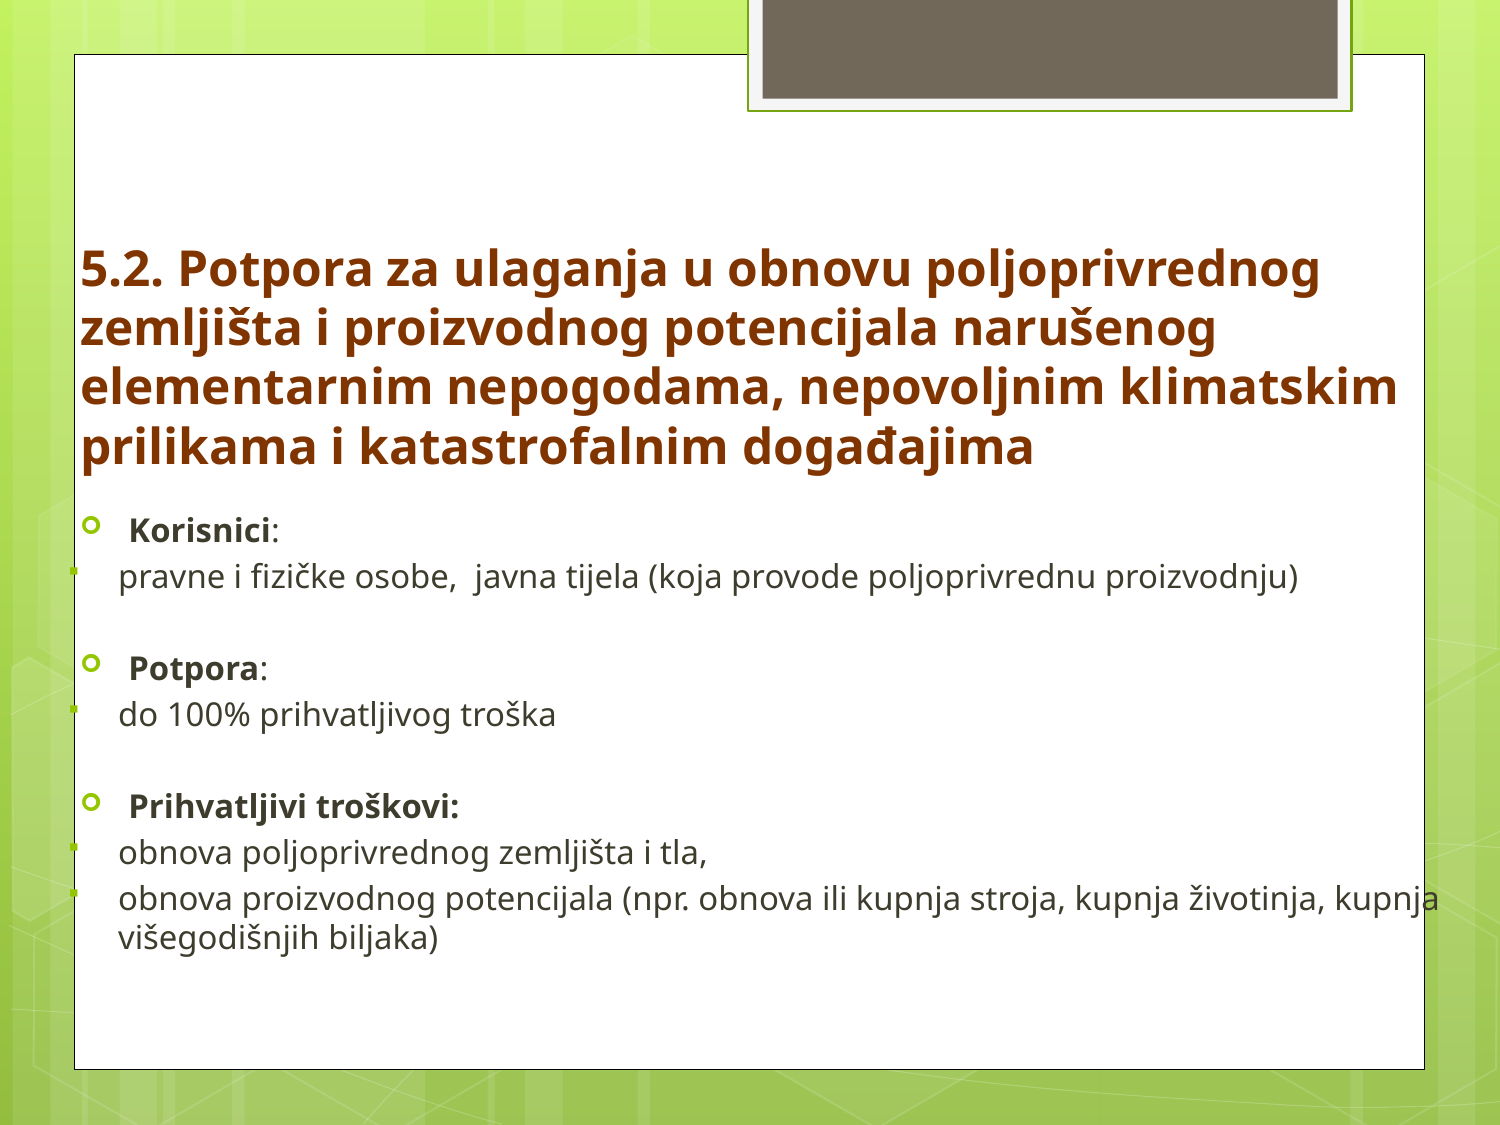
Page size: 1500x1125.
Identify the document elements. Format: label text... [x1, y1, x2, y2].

list 5.2. Potpora za ulaganja u obnovu poljoprivrednog zemljišta i proizvodnog potencijala narušenog elementarnim nepogodama, nepovoljnim klimatskim prilikama i katastrofalnim događajima Korisnici: pravne i fizičke osobe, javna tijela (koja provode poljoprivrednu proizvodnju) Potpora: do 100% prihvatljivog troška Prihvatljivi troškovi: obnova poljoprivrednog zemljišta i tla, obnova proizvodnog potencijala (npr. obnova ili kupnja stroja, kupnja životinja, kupnja višegodišnjih biljaka) [53, 184, 1500, 965]
